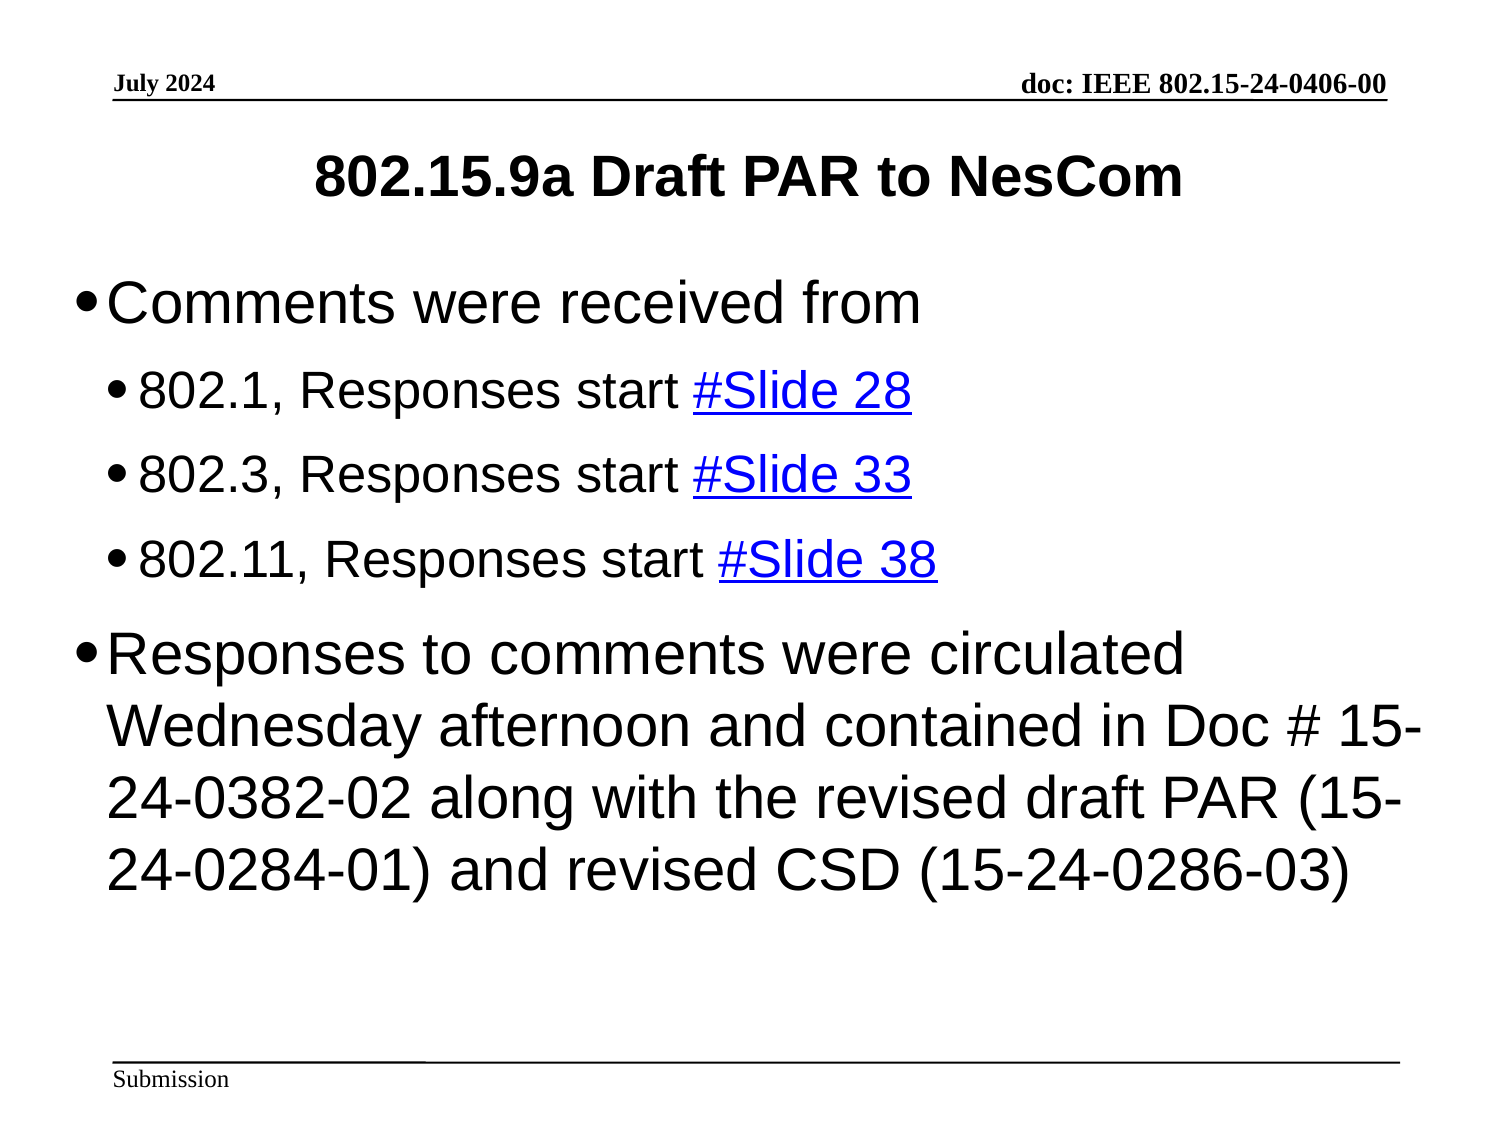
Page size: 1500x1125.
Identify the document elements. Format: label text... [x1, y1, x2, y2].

text_box 802.15.9a Draft PAR to NesCom [74, 112, 1425, 233]
text_box Comments were received from 802.1, Responses start #Slide 28 802.3, Responses start #Slide 33 802.11, Responses start #Slide 38 Responses to comments were circulated Wednesday afternoon and contained in Doc # 15-24-0382-02 along with the revised draft PAR (15-24-0284-01) and revised CSD (15-24-0286-03) [74, 263, 1425, 916]
